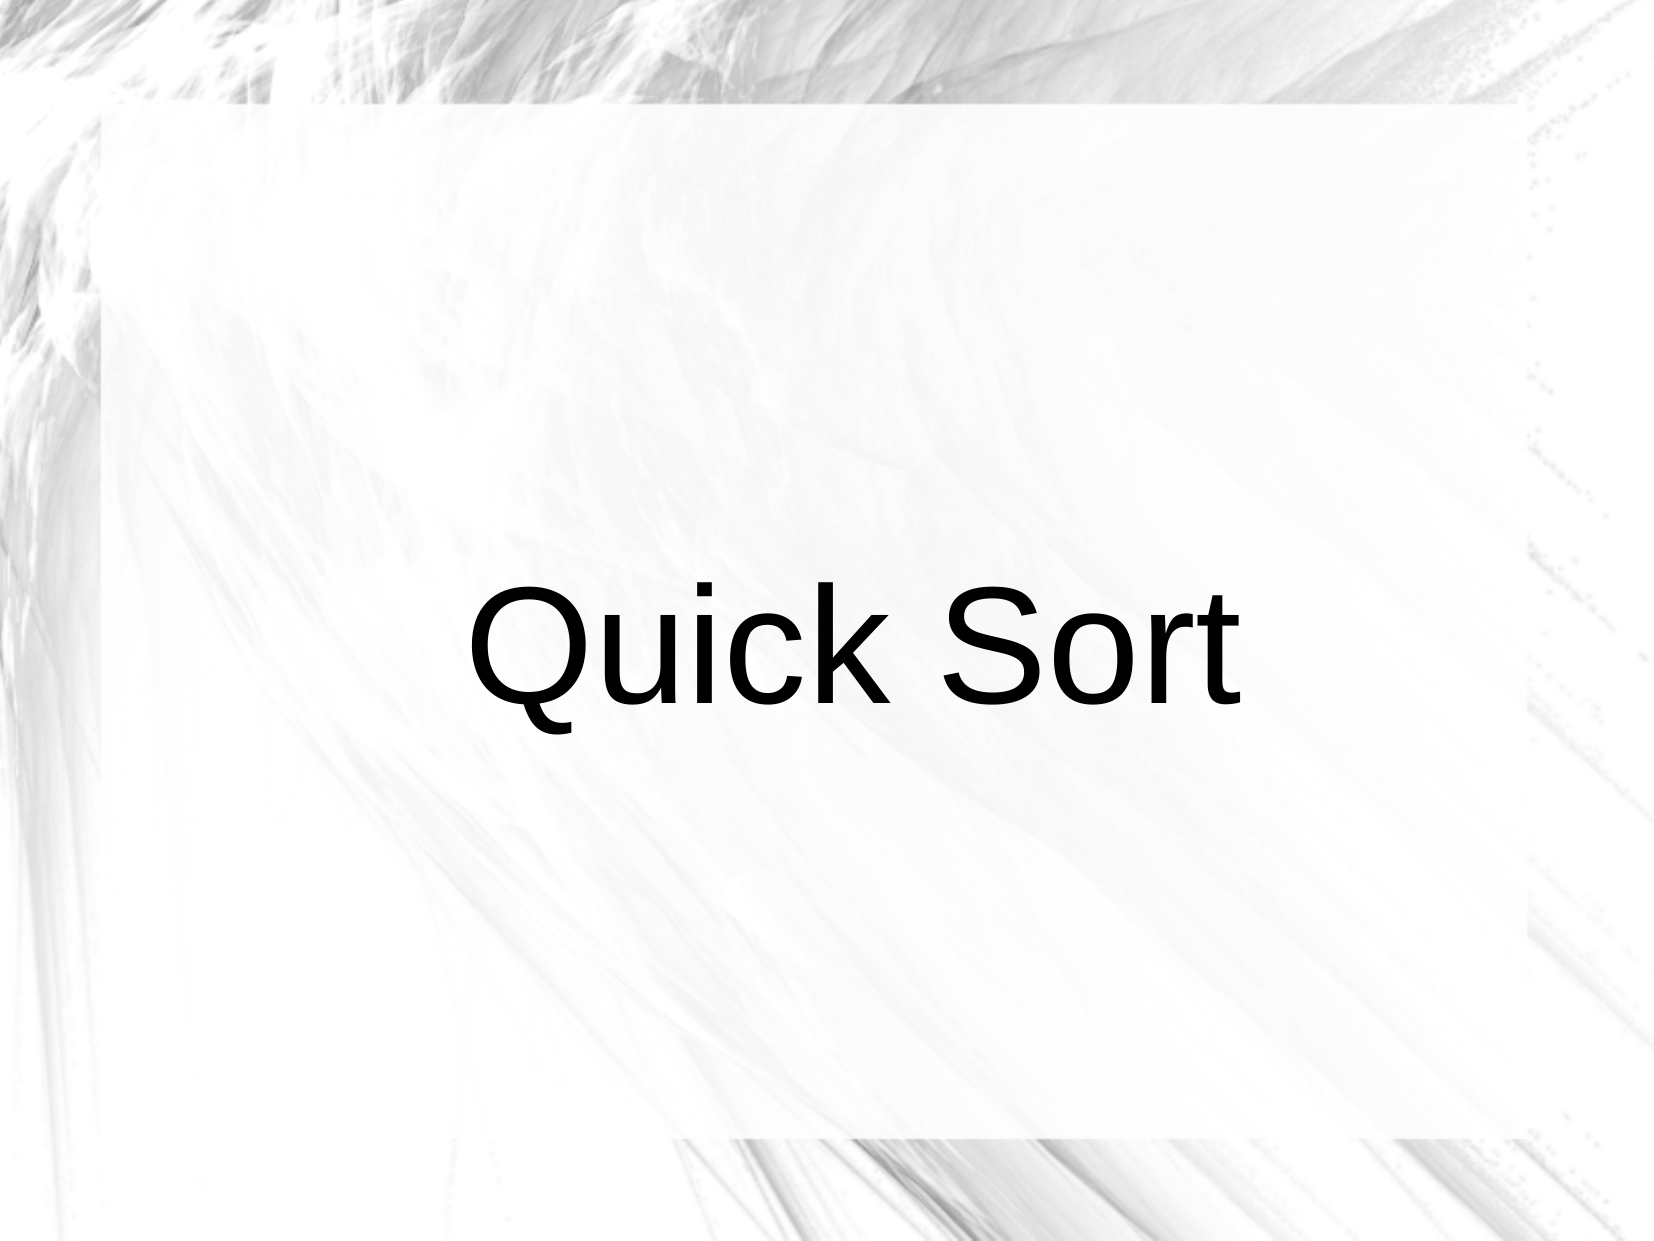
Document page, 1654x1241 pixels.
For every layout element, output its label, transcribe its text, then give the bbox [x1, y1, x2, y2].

list Quick Sort [118, 319, 1571, 1109]
picture [0, 0, 1654, 1241]
